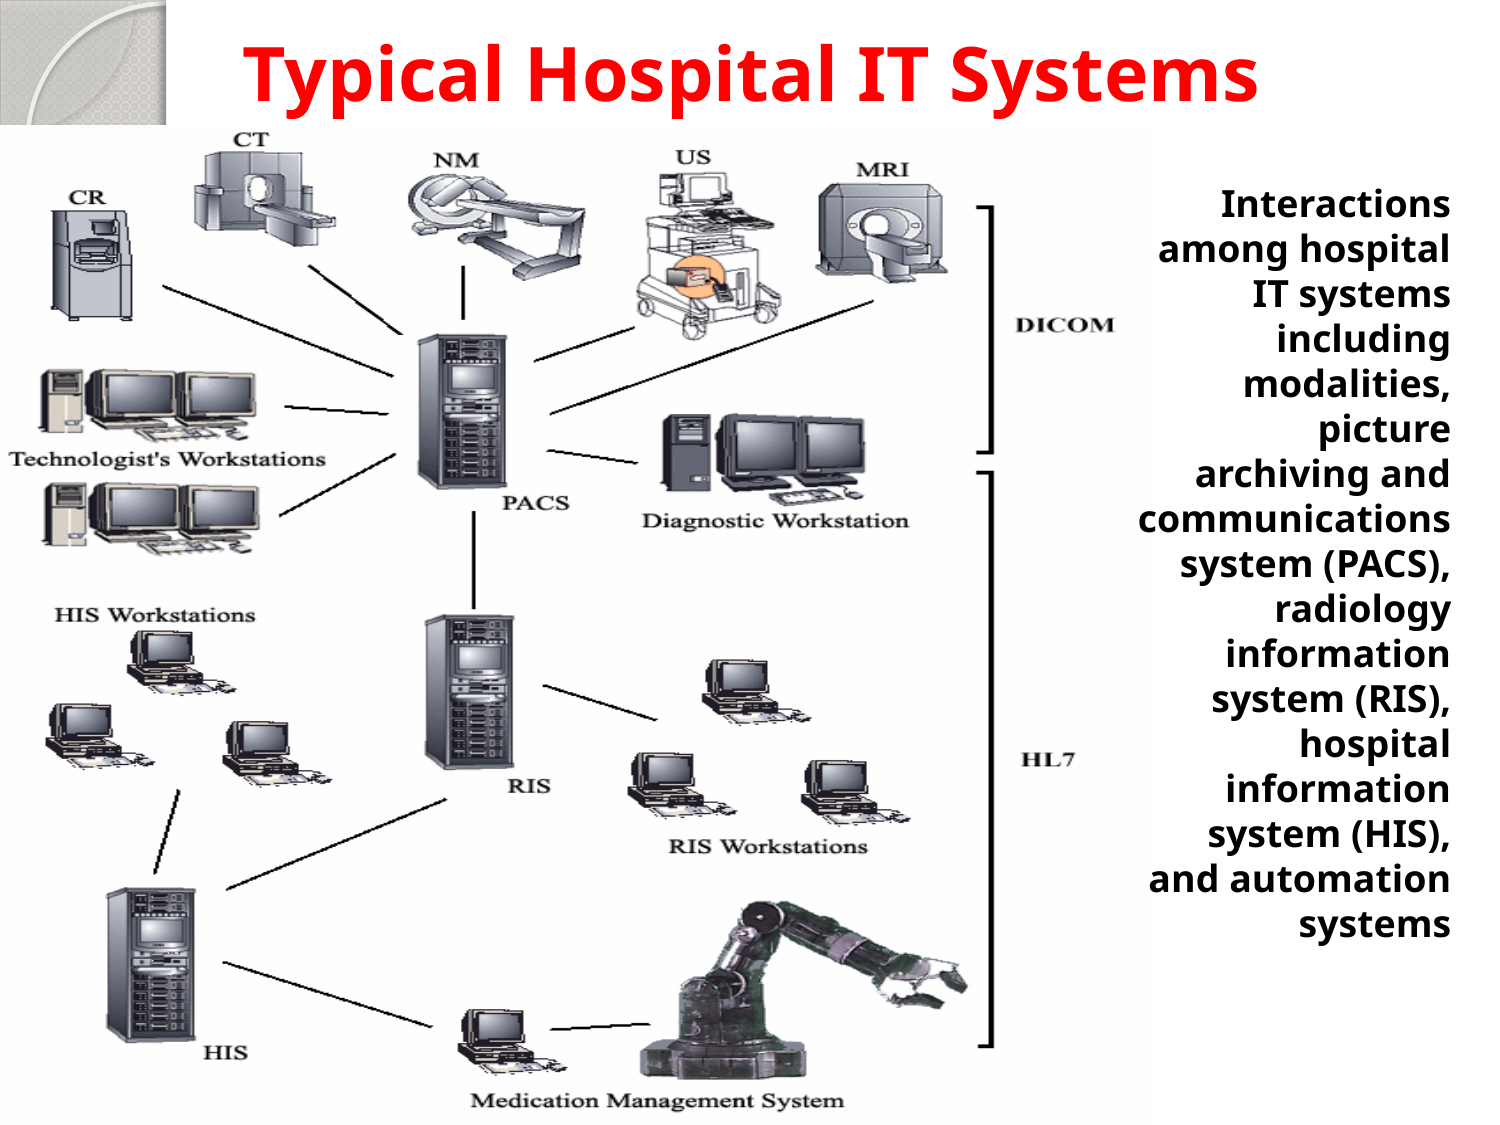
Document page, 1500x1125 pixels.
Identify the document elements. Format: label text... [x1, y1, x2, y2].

title Typical Hospital IT Systems [76, 19, 1427, 125]
text_box Interactions among hospital IT systems including modalities, picture archiving and communications system (PACS), radiology information system (RIS), hospital information system (HIS), and automation systems [1158, 172, 1467, 953]
picture [0, 125, 1151, 1125]
